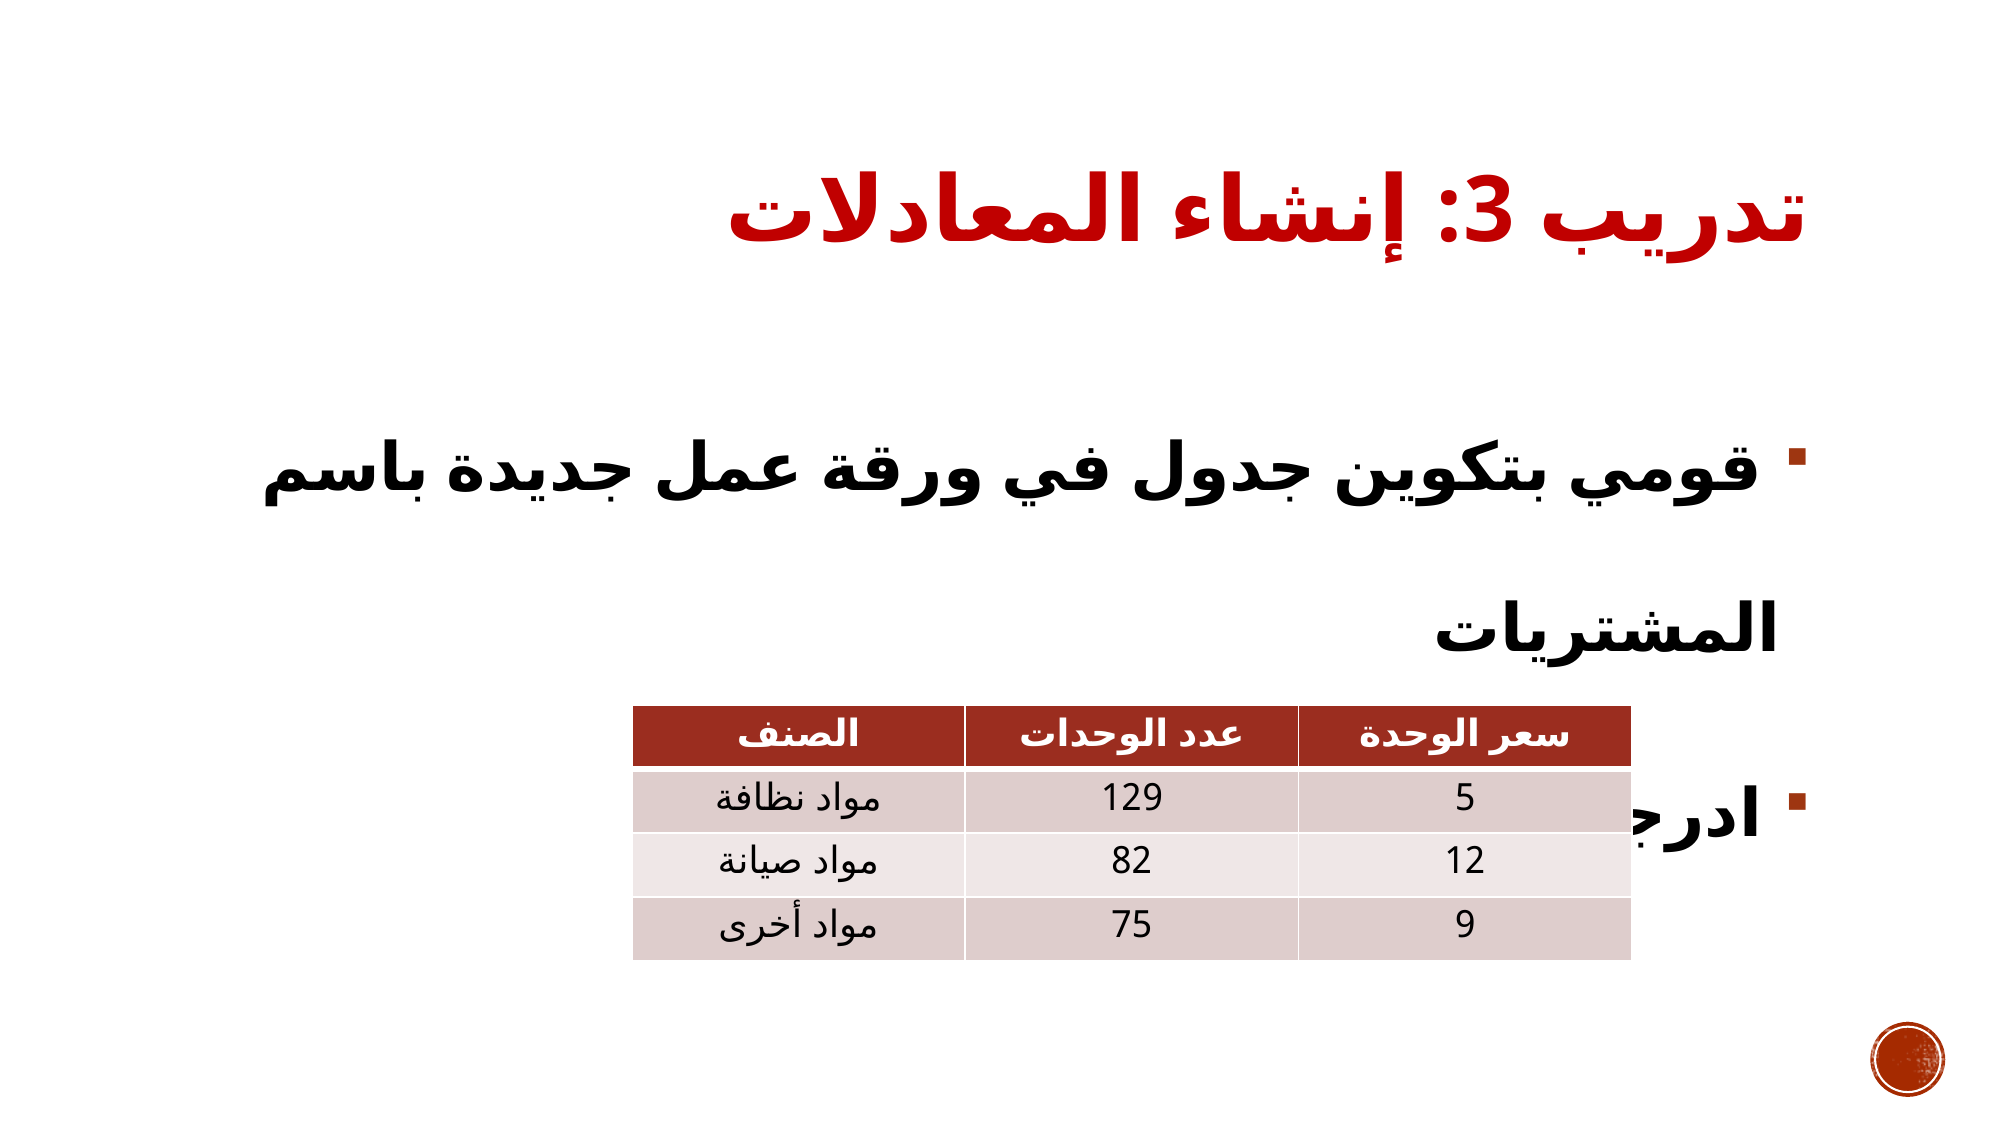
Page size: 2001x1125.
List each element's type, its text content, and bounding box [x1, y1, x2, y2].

title تدريب 3: إنشاء المعادلات [175, 79, 1826, 336]
table_cell مواد نظافة [633, 772, 964, 832]
table_cell 82 [966, 834, 1298, 896]
list قومي بتكوين جدول في ورقة عمل جديدة باسم المشتريات ادرجي البيانات التالية للمشتريات [175, 336, 1826, 1066]
table_cell 129 [966, 772, 1298, 832]
table_header الصنف [633, 706, 964, 766]
table_cell 12 [1299, 834, 1631, 896]
table_header سعر الوحدة [1299, 706, 1631, 766]
table_cell 5 [1299, 772, 1631, 832]
table_cell 75 [966, 898, 1298, 960]
table_cell مواد أخرى [633, 898, 964, 960]
table_cell 9 [1299, 898, 1631, 960]
table_header عدد الوحدات [966, 706, 1298, 766]
table_cell مواد صيانة [633, 834, 964, 896]
